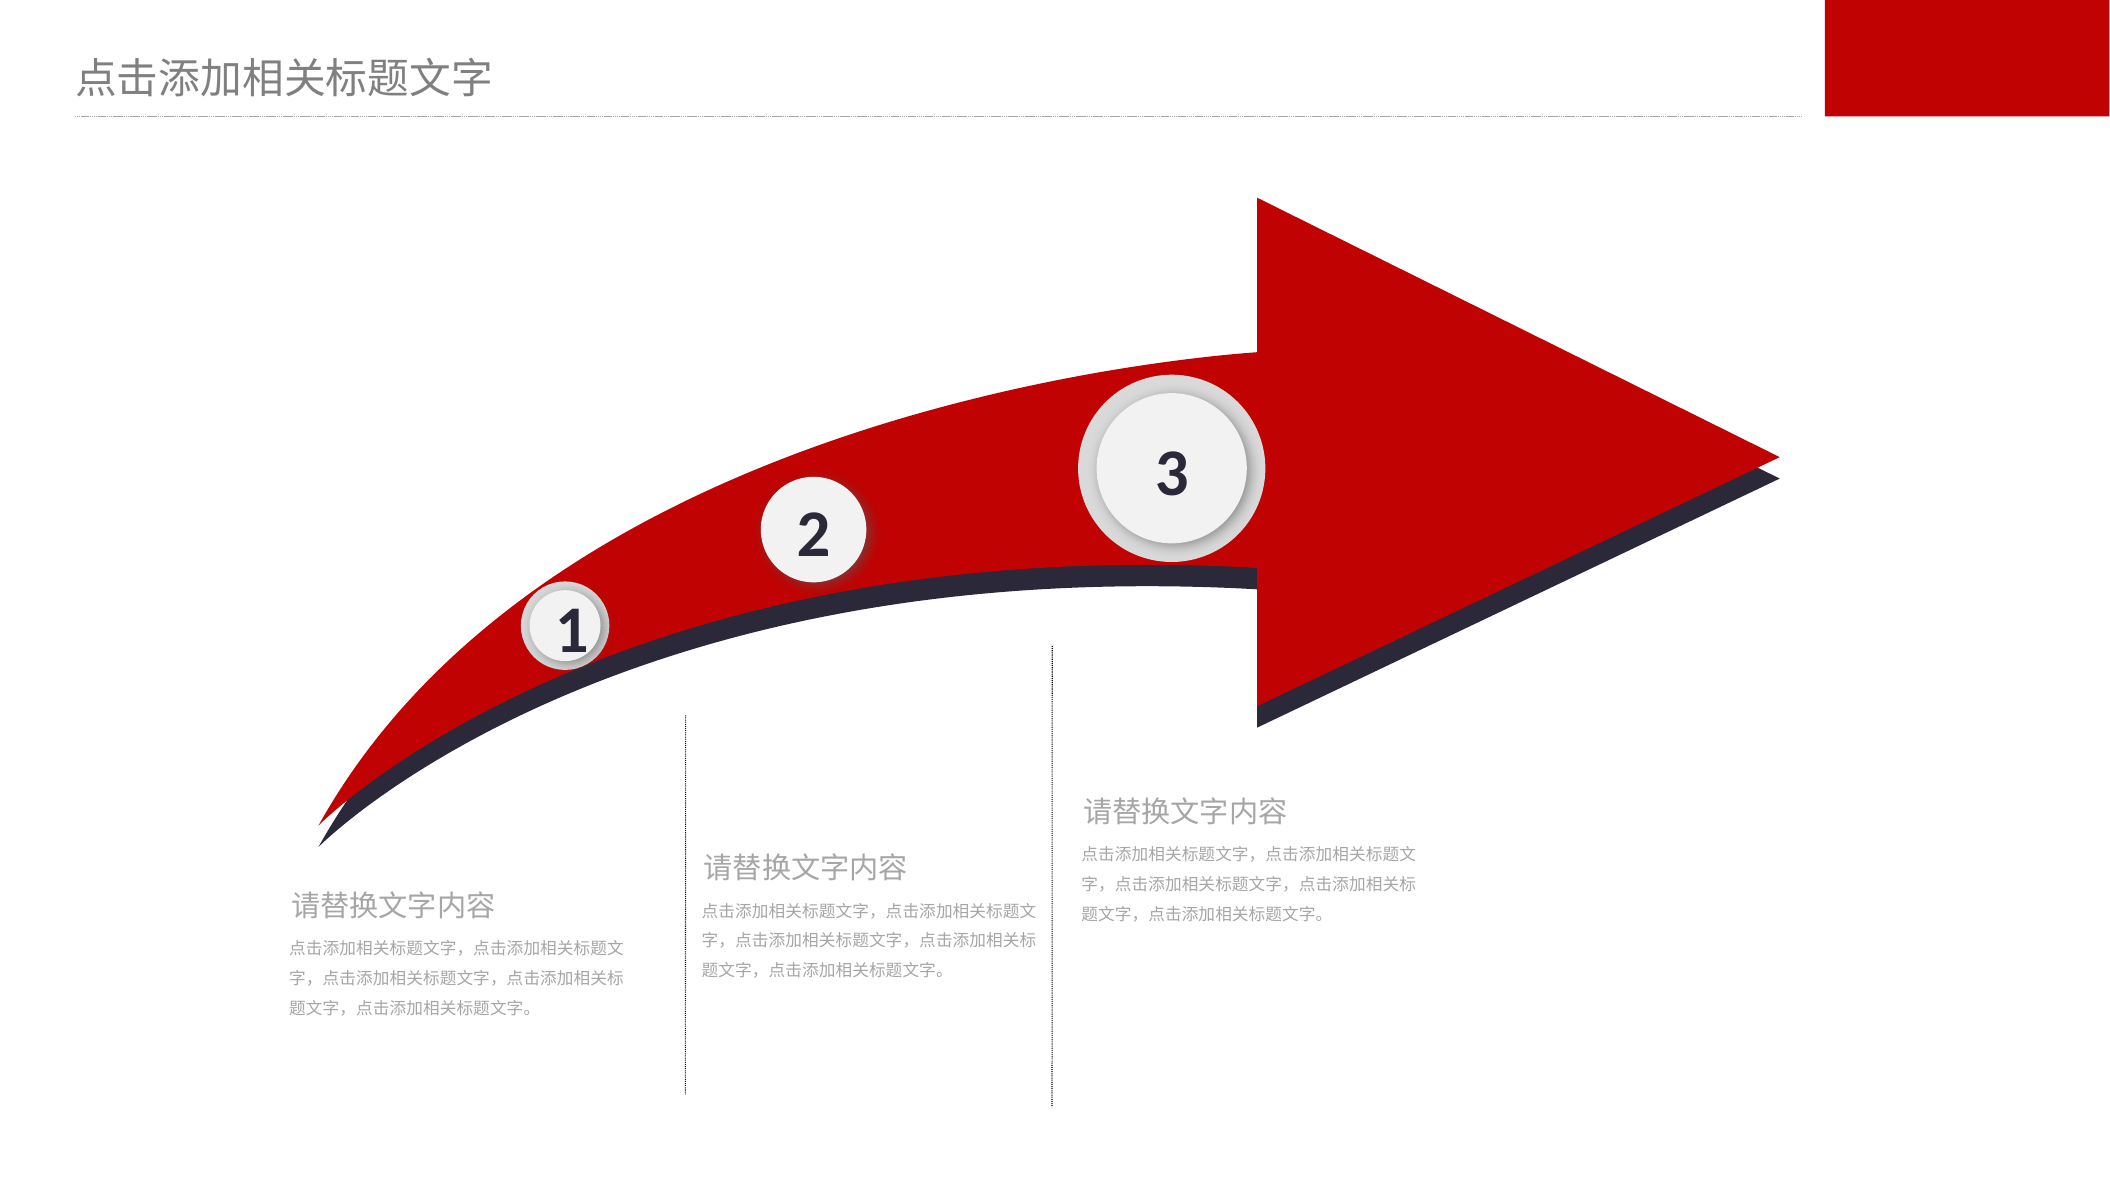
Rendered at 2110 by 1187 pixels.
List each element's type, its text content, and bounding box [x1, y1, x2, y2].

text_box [747, 463, 880, 596]
text_box 点击添加相关标题文字，点击添加相关标题文字，点击添加相关标题文字，点击添加相关标题文字，点击添加相关标题文字。 [1067, 847, 1446, 932]
text_box 请替换文字内容 [687, 847, 1067, 892]
text_box 点击添加相关标题文字 [59, 44, 563, 107]
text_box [318, 197, 1780, 847]
text_box 请替换文字内容 [275, 871, 674, 930]
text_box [1078, 374, 1266, 562]
text_box 点击添加相关标题文字，点击添加相关标题文字，点击添加相关标题文字，点击添加相关标题文字，点击添加相关标题文字。 [275, 930, 653, 1025]
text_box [520, 581, 610, 670]
text_box 点击添加相关标题文字，点击添加相关标题文字，点击添加相关标题文字，点击添加相关标题文字，点击添加相关标题文字。 [687, 892, 1066, 988]
